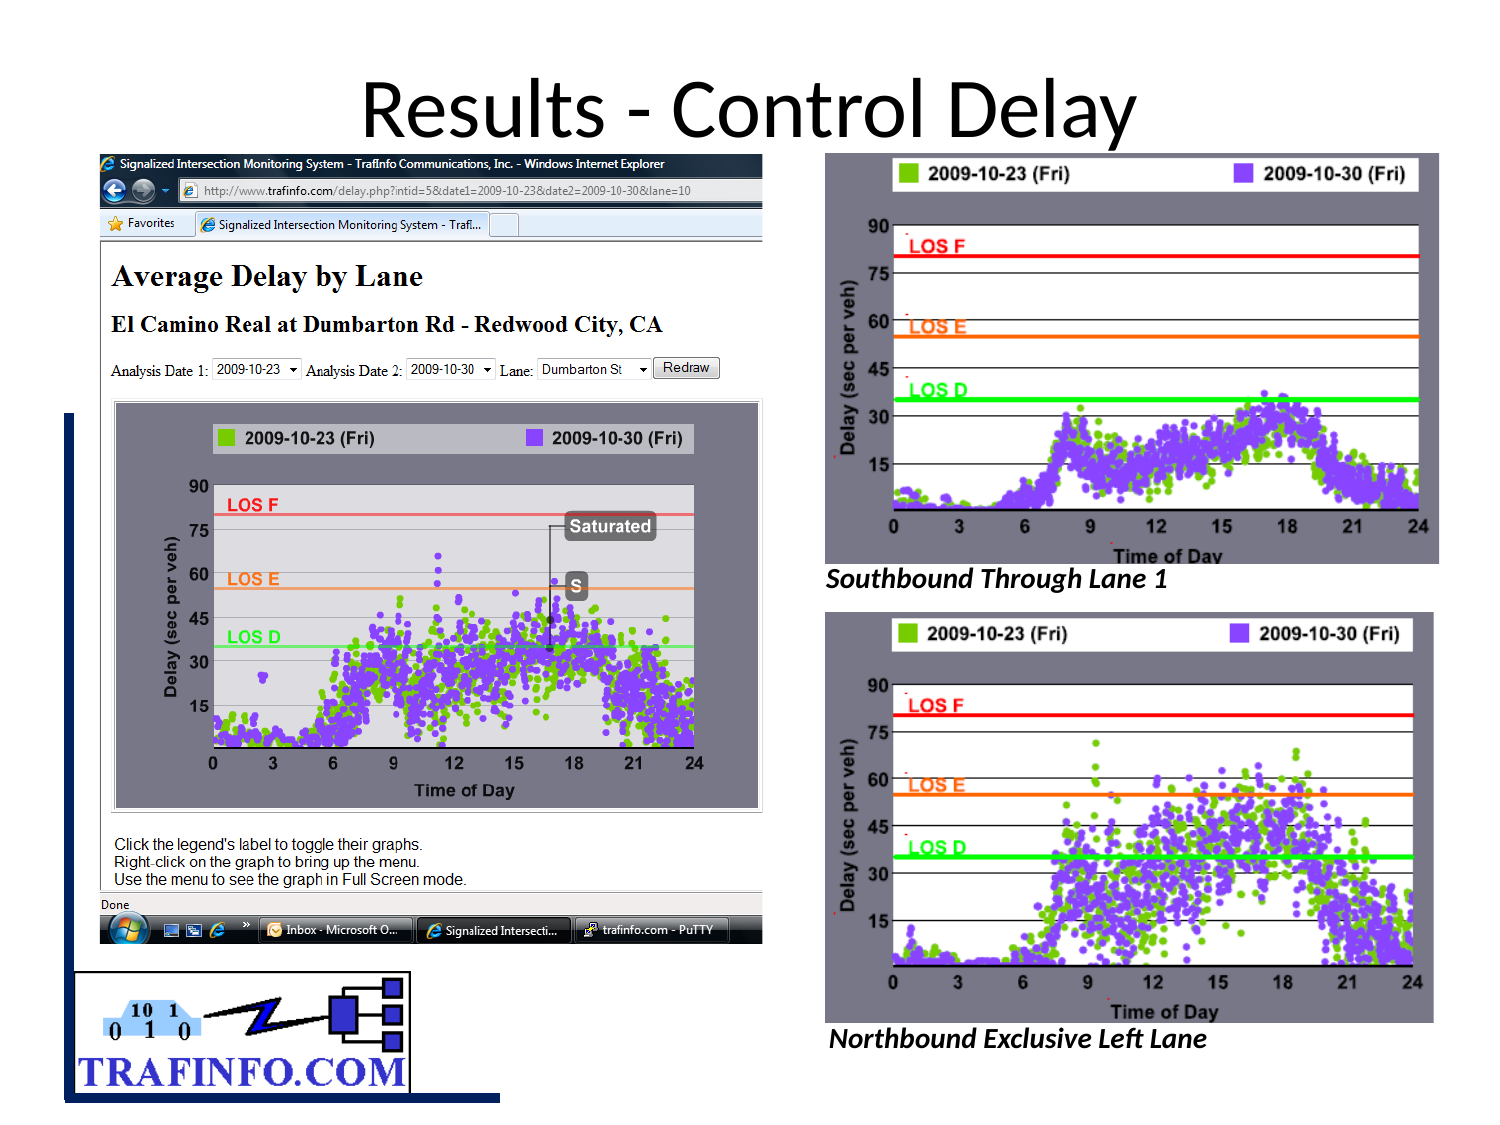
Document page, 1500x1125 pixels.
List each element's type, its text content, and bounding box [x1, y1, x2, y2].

picture [824, 612, 1434, 1023]
text_box Southbound Through Lane 1 [811, 551, 1183, 602]
picture [99, 154, 763, 944]
picture [74, 971, 411, 1093]
title Results - Control Delay [75, 45, 1425, 163]
picture [824, 153, 1440, 565]
text_box Northbound Exclusive Left Lane [814, 1012, 1223, 1063]
